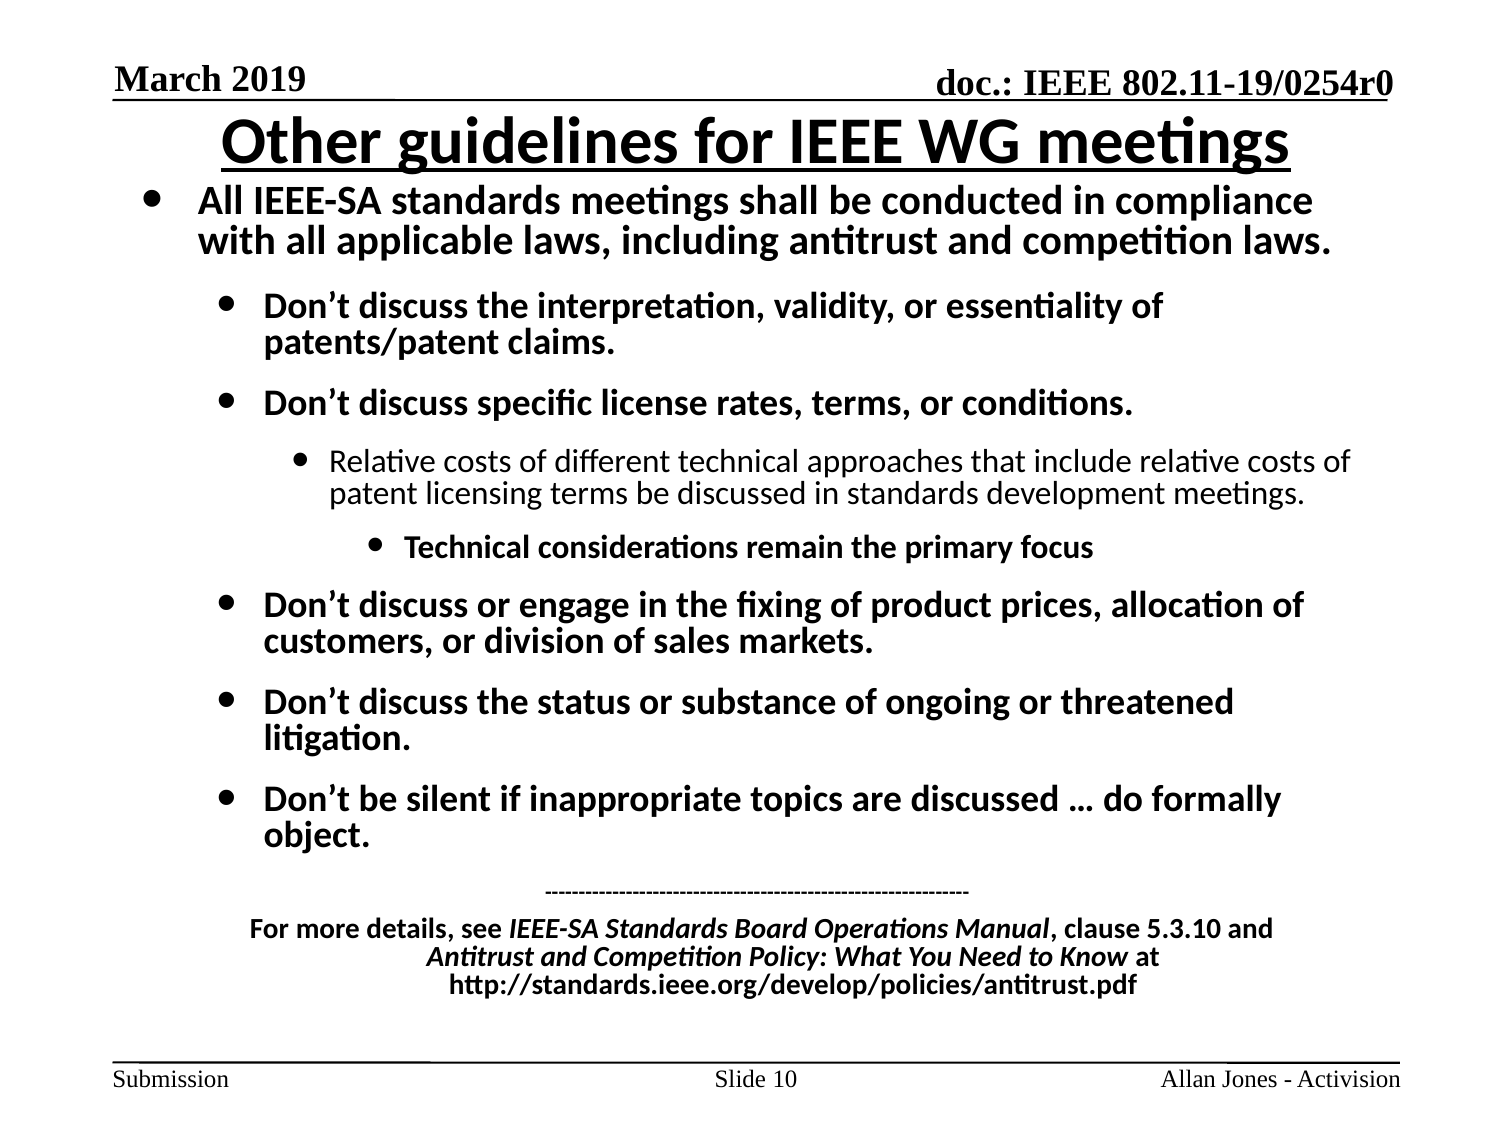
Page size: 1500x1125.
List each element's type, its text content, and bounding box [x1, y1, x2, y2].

title Other guidelines for IEEE WG meetings [118, 49, 1394, 225]
list All IEEE-SA standards meetings shall be conducted in compliance with all applicable laws, including antitrust and competition laws. Don’t discuss the interpretation, validity, or essentiality of patents/patent claims. Don’t discuss specific license rates, terms, or conditions. Relative costs of different technical approaches that include relative costs of patent licensing terms be discussed in standards development meetings. Technical considerations remain the primary focus Don’t discuss or engage in the fixing of product prices, allocation of customers, or division of sales markets. Don’t discuss the status or substance of ongoing or threatened litigation. Don’t be silent if inappropriate topics are discussed … do formally object. --------------------------------------------------------------- For more details, see IEEE-SA Standards Board Operations Manual, clause 5.3.10 and Antitrust and Competition Policy: What You Need to Know at http://standards.ieee.org/develop/policies/antitrust.pdf [126, 174, 1405, 913]
footer Allan Jones - Activision [902, 1061, 1402, 1093]
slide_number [114, 54, 493, 100]
slide_number Slide 10 [712, 1061, 800, 1123]
